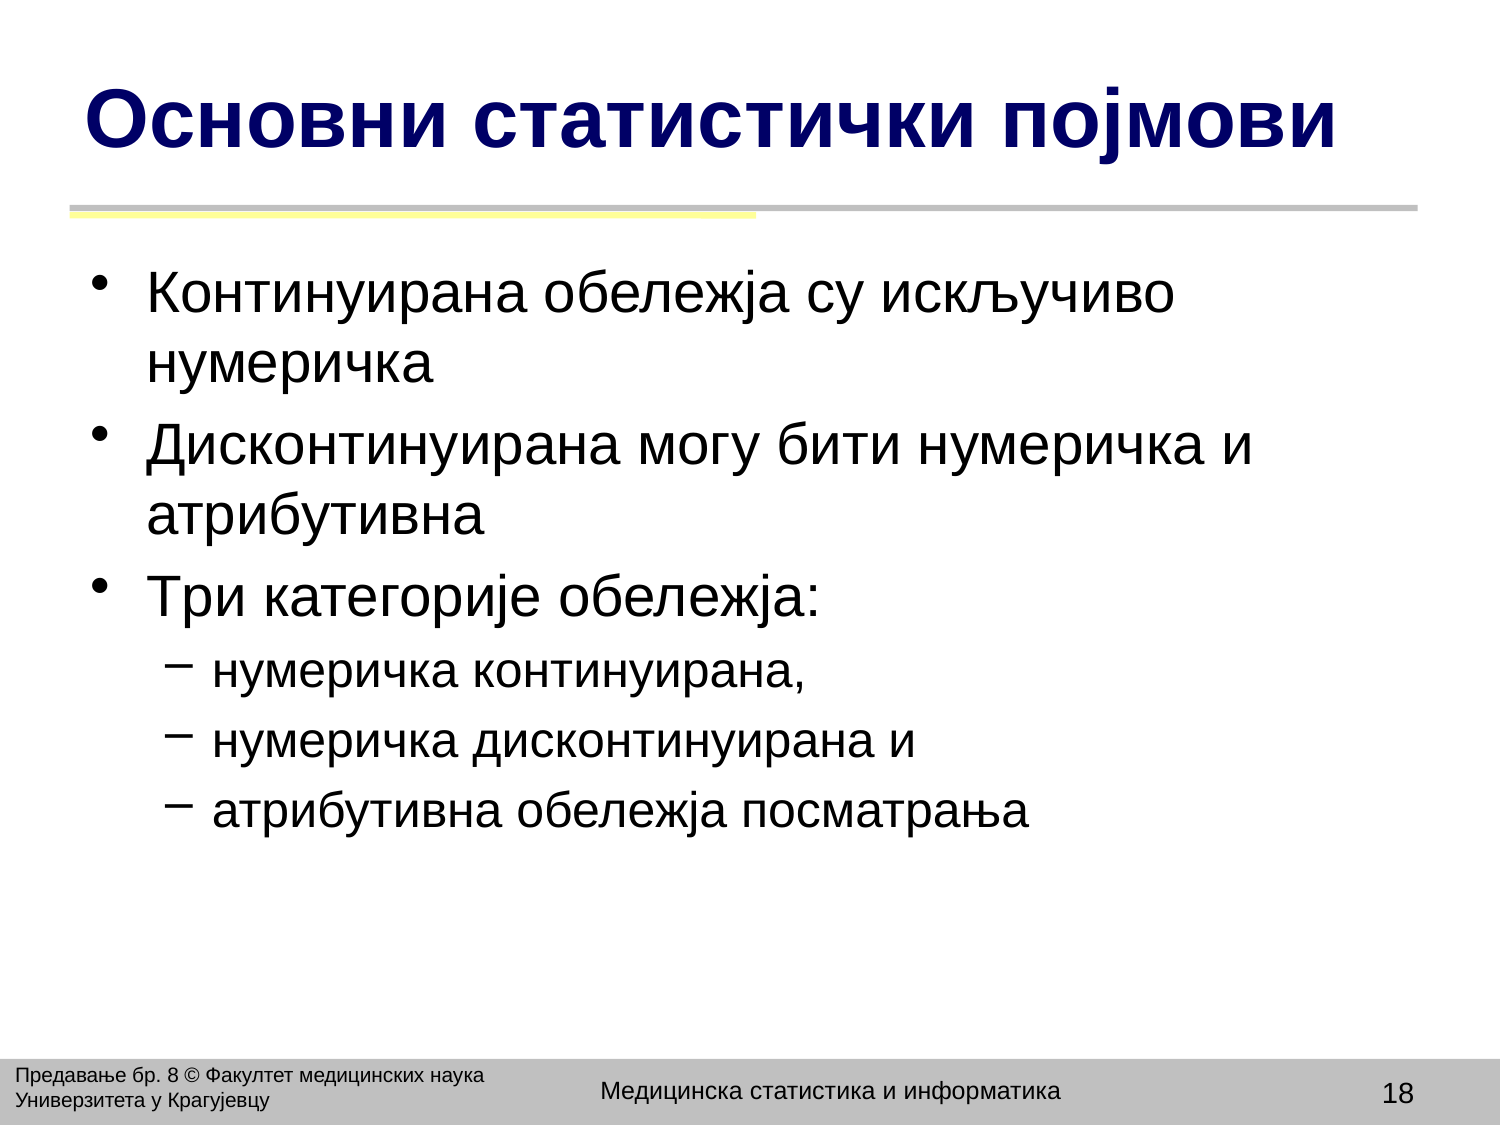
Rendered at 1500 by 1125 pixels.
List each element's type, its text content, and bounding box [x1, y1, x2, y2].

slide_number 18 [1164, 1066, 1430, 1125]
list Континуирана обележја су искључиво нумеричка Дисконтинуирана могу бити нумеричка и атрибутивна Три категорије обележја: нумеричка континуирана, нумеричка дисконтинуирана и атрибутивна обележја посматрања [74, 246, 1426, 1023]
title Основни статистички појмови [69, 19, 1426, 208]
footer Медицинска статистика и информатика [512, 1066, 1151, 1125]
slide_number Предавање бр. 8 © Факултет медицинских наука Универзитета у Крагујевцу [0, 1053, 614, 1108]
